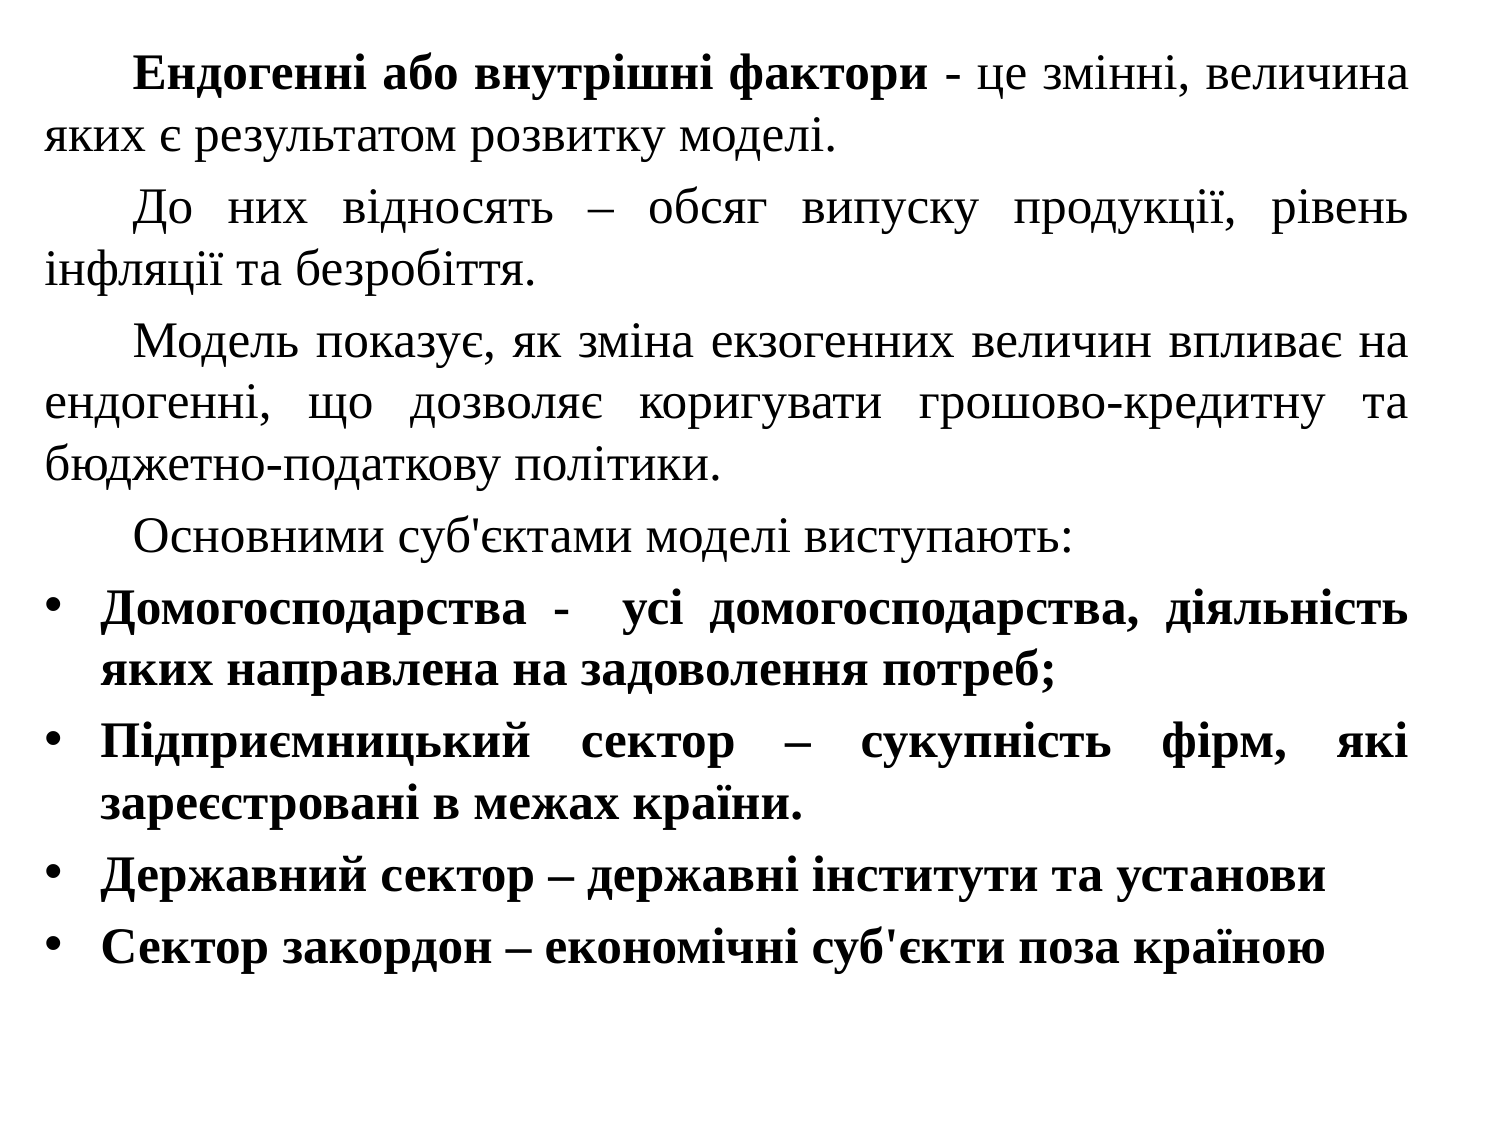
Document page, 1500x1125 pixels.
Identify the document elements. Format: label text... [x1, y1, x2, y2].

list Ендогенні або внутрішні фактори - це змінні, величина яких є результатом розвитку моделі. До них відносять – обсяг випуску продукції, рівень інфляції та безробіття. Модель показує, як зміна екзогенних величин впливає на ендогенні, що дозволяє коригувати грошово-кредитну та бюджетно-податкову політики. Основними суб'єктами моделі виступають: Домогосподарства - усі домогосподарства, діяльність яких направлена на задоволення потреб; Підприємницький сектор – сукупність фірм, які зареєстровані в межах країни. Державний сектор – державні інститути та установи Сектор закордон – економічні суб'єкти поза країною [29, 30, 1425, 1005]
